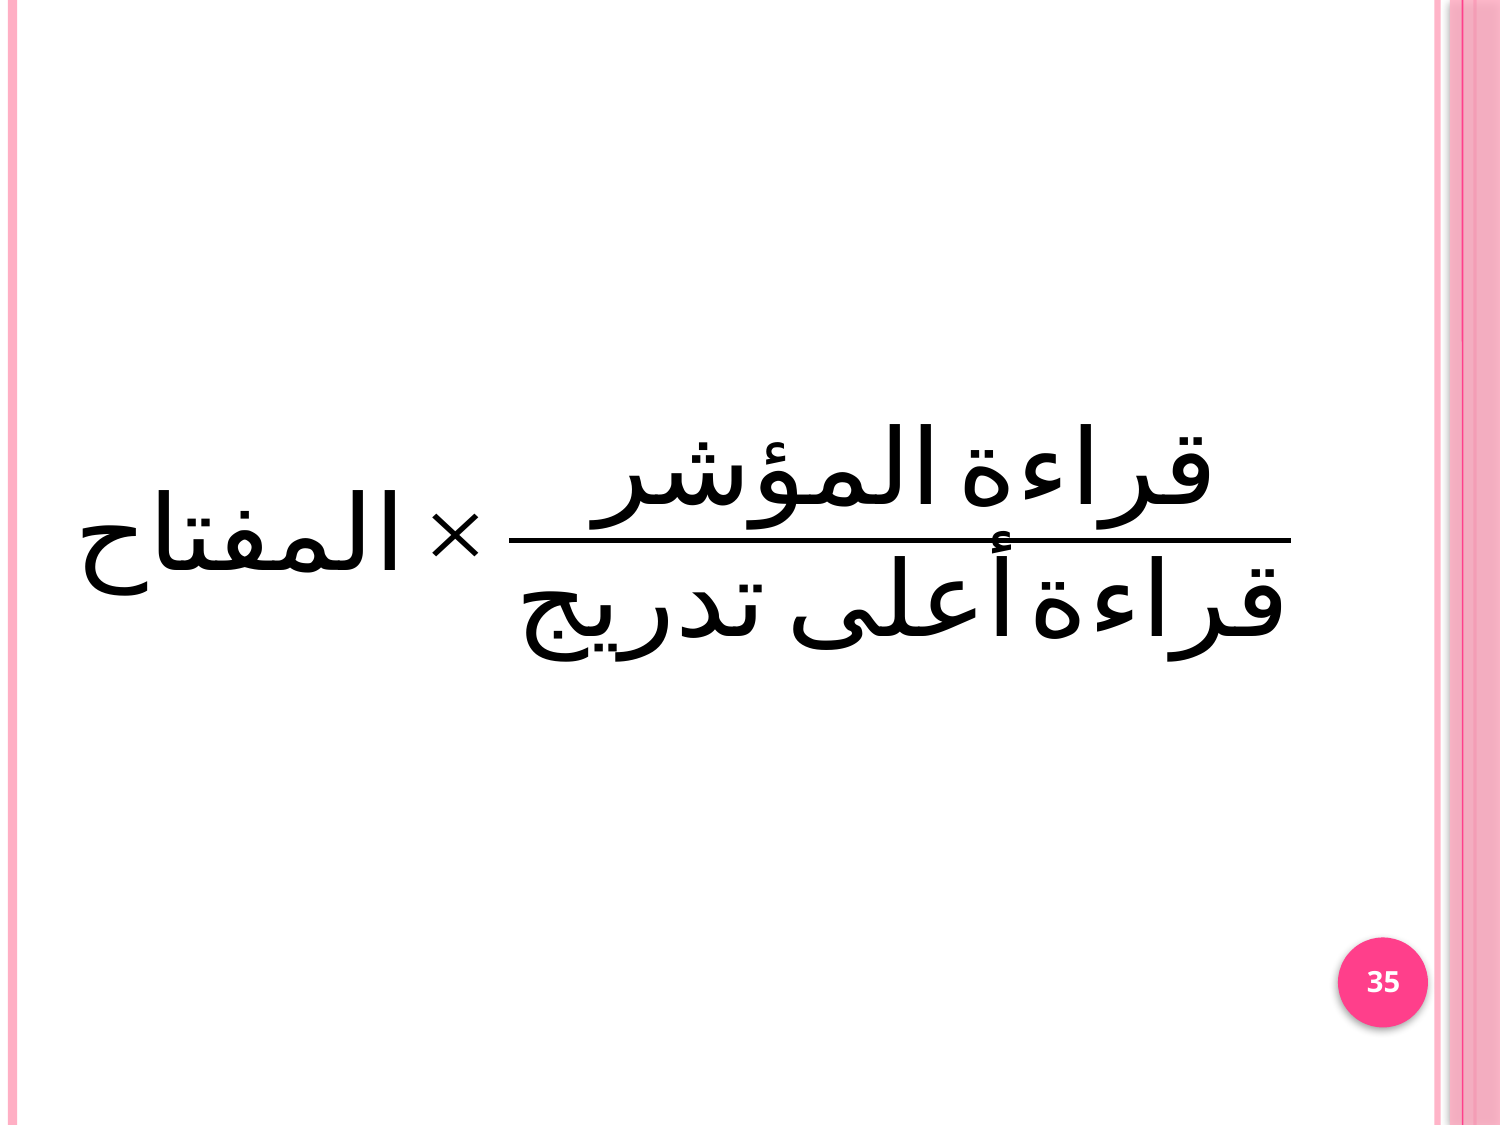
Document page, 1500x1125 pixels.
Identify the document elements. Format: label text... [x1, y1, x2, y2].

slide_number 35 [1333, 940, 1434, 1027]
